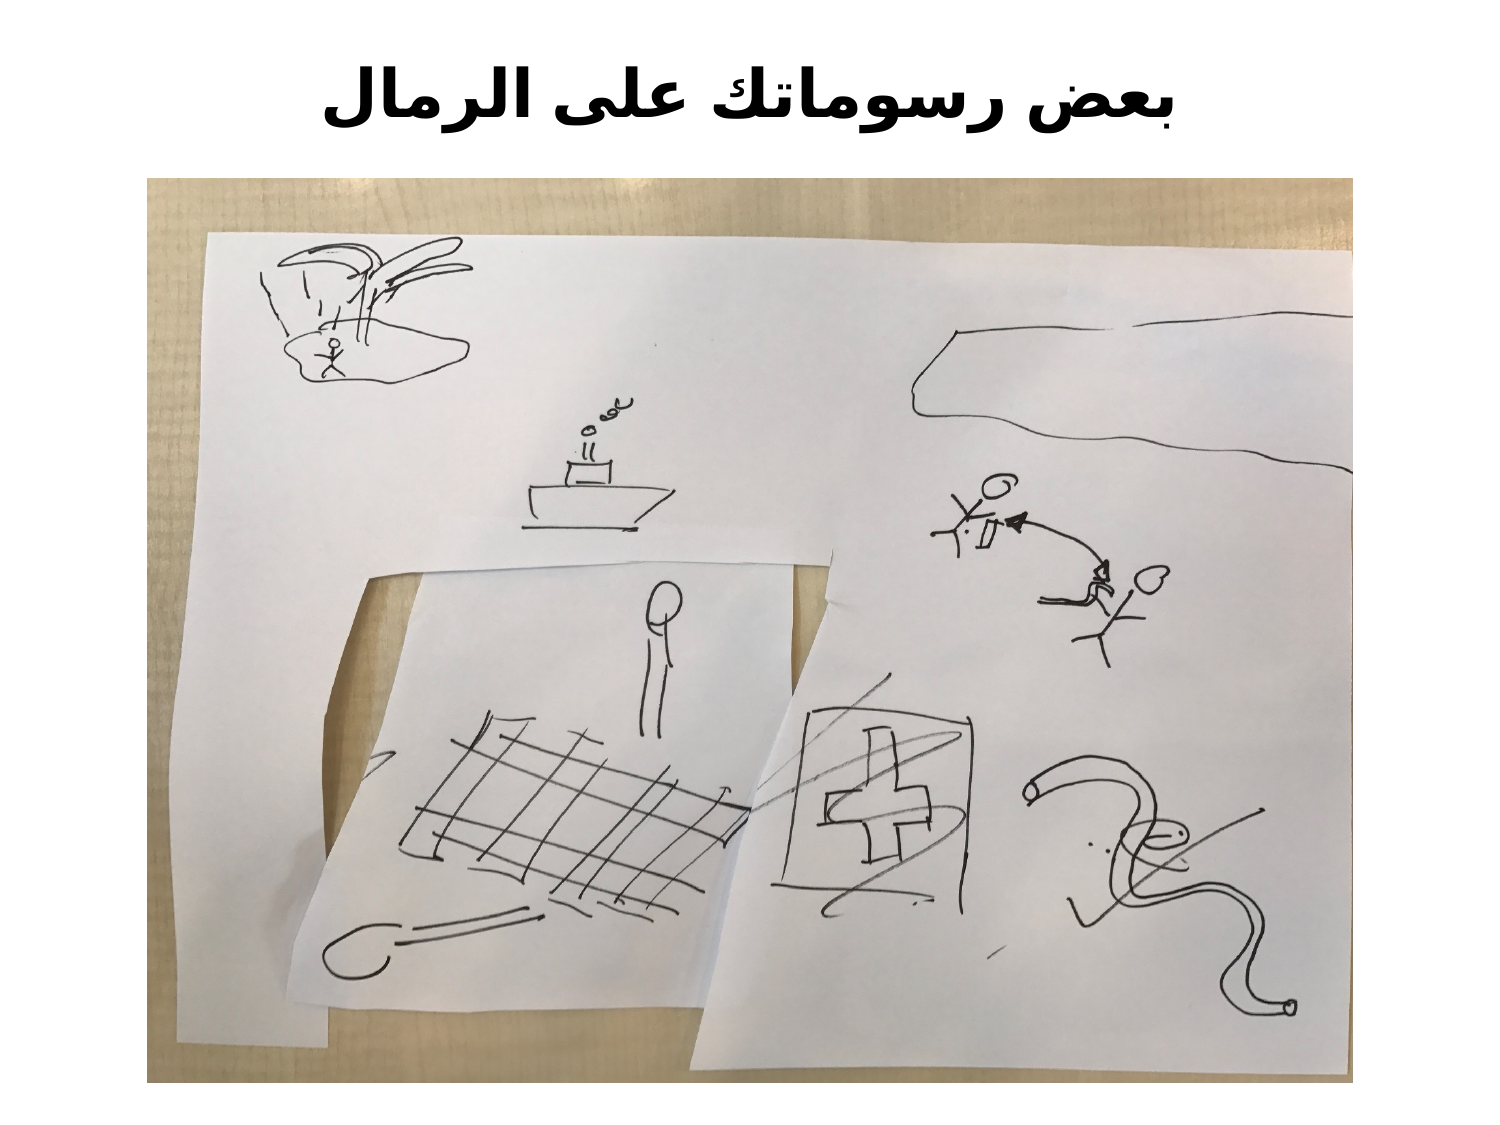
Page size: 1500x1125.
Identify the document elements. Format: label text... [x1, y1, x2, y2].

title بعض رسوماتك على الرمال [75, 0, 1425, 185]
picture [147, 178, 1353, 1083]
